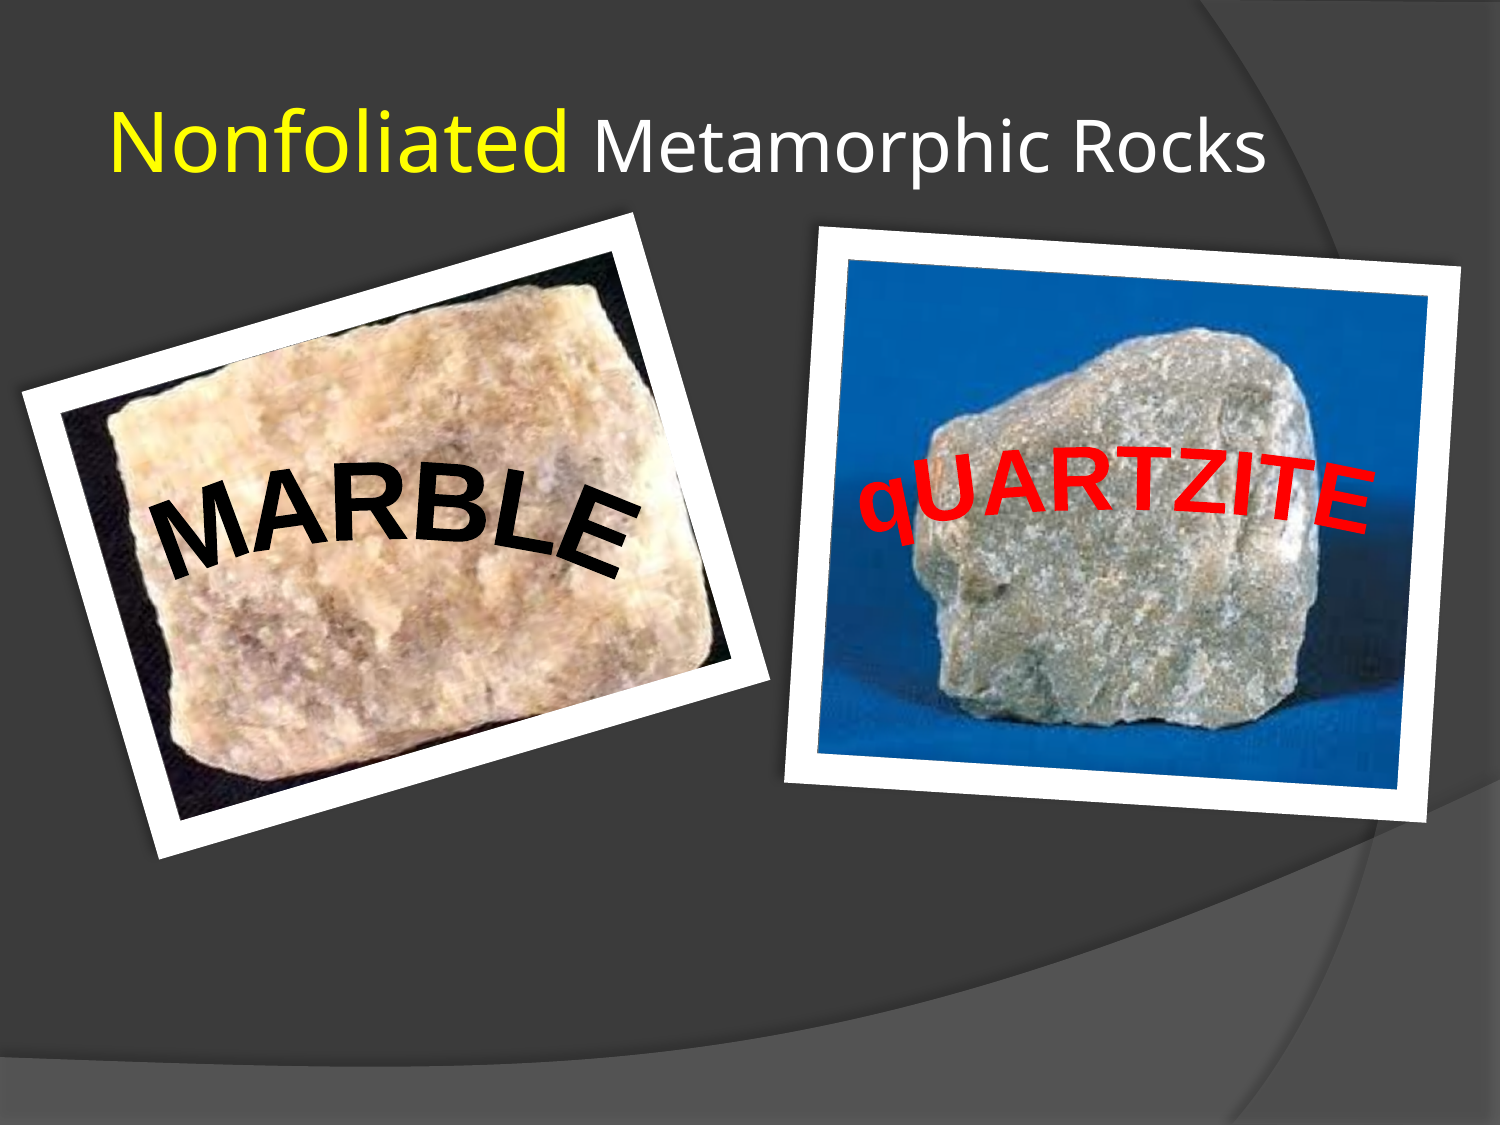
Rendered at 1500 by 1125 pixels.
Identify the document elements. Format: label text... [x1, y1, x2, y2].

picture [831, 276, 1414, 773]
picture [819, 699, 823, 753]
picture [1423, 297, 1427, 360]
picture [397, 252, 630, 316]
picture [1291, 782, 1397, 789]
picture [693, 531, 731, 669]
picture [163, 759, 386, 820]
title Nonfoliated Metamorphic Rocks [75, 45, 1300, 233]
picture [849, 261, 958, 268]
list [108, 323, 684, 749]
picture [62, 403, 101, 544]
